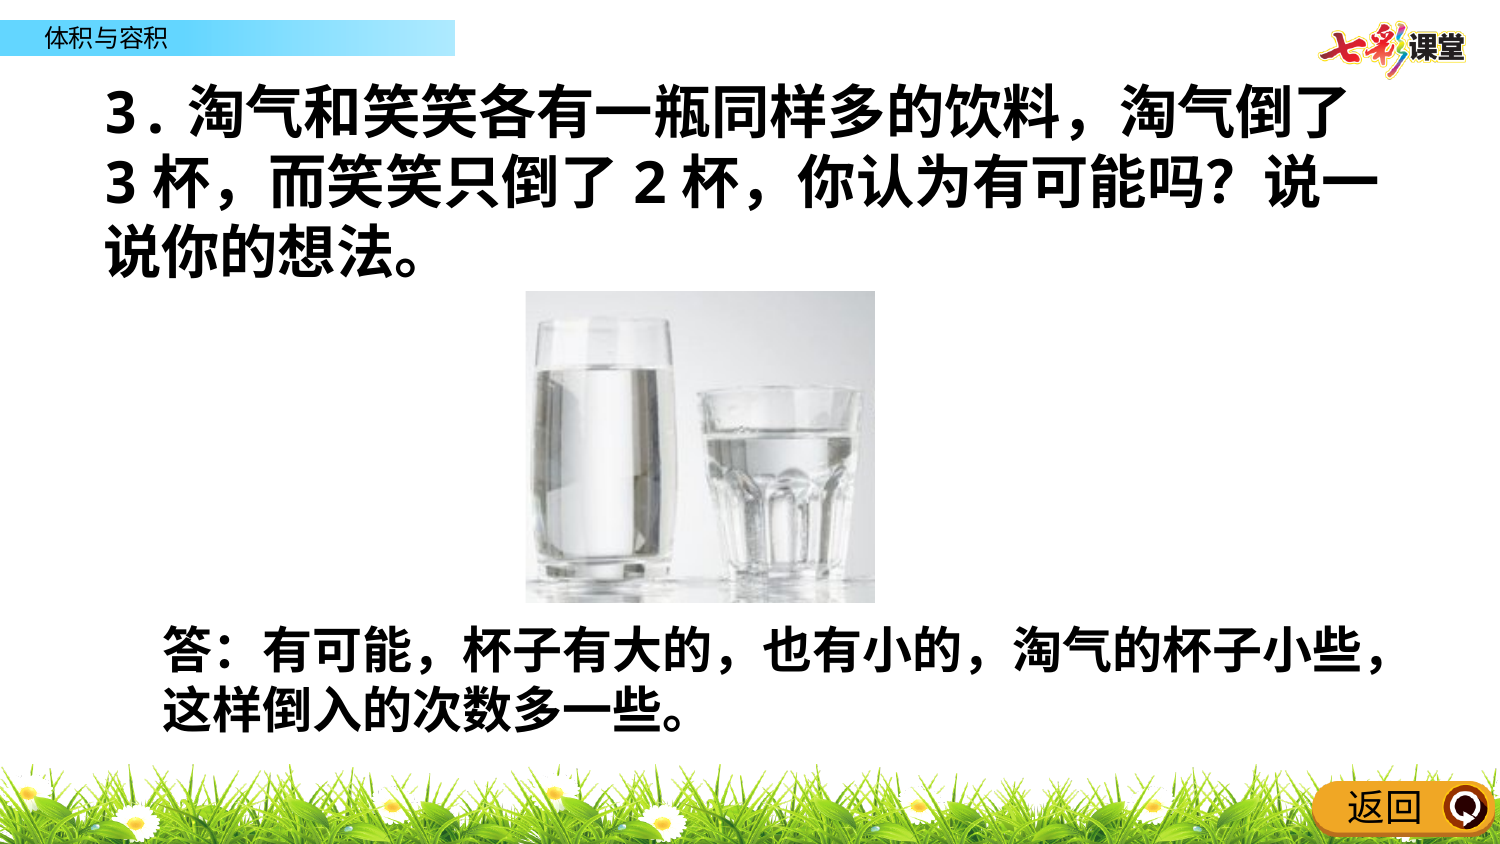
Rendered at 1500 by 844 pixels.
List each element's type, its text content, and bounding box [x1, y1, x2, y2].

text_box 答：有可能，杯子有大的，也有小的，淘气的杯子小些，这样倒入的次数多一些。 [147, 610, 1400, 746]
picture [0, 764, 1500, 844]
picture [1316, 20, 1468, 80]
picture [525, 291, 876, 603]
text_box 3.淘气和笑笑各有一瓶同样多的饮料，淘气倒了3杯，而笑笑只倒了2杯，你认为有可能吗？说一说你的想法。 [88, 67, 1400, 293]
